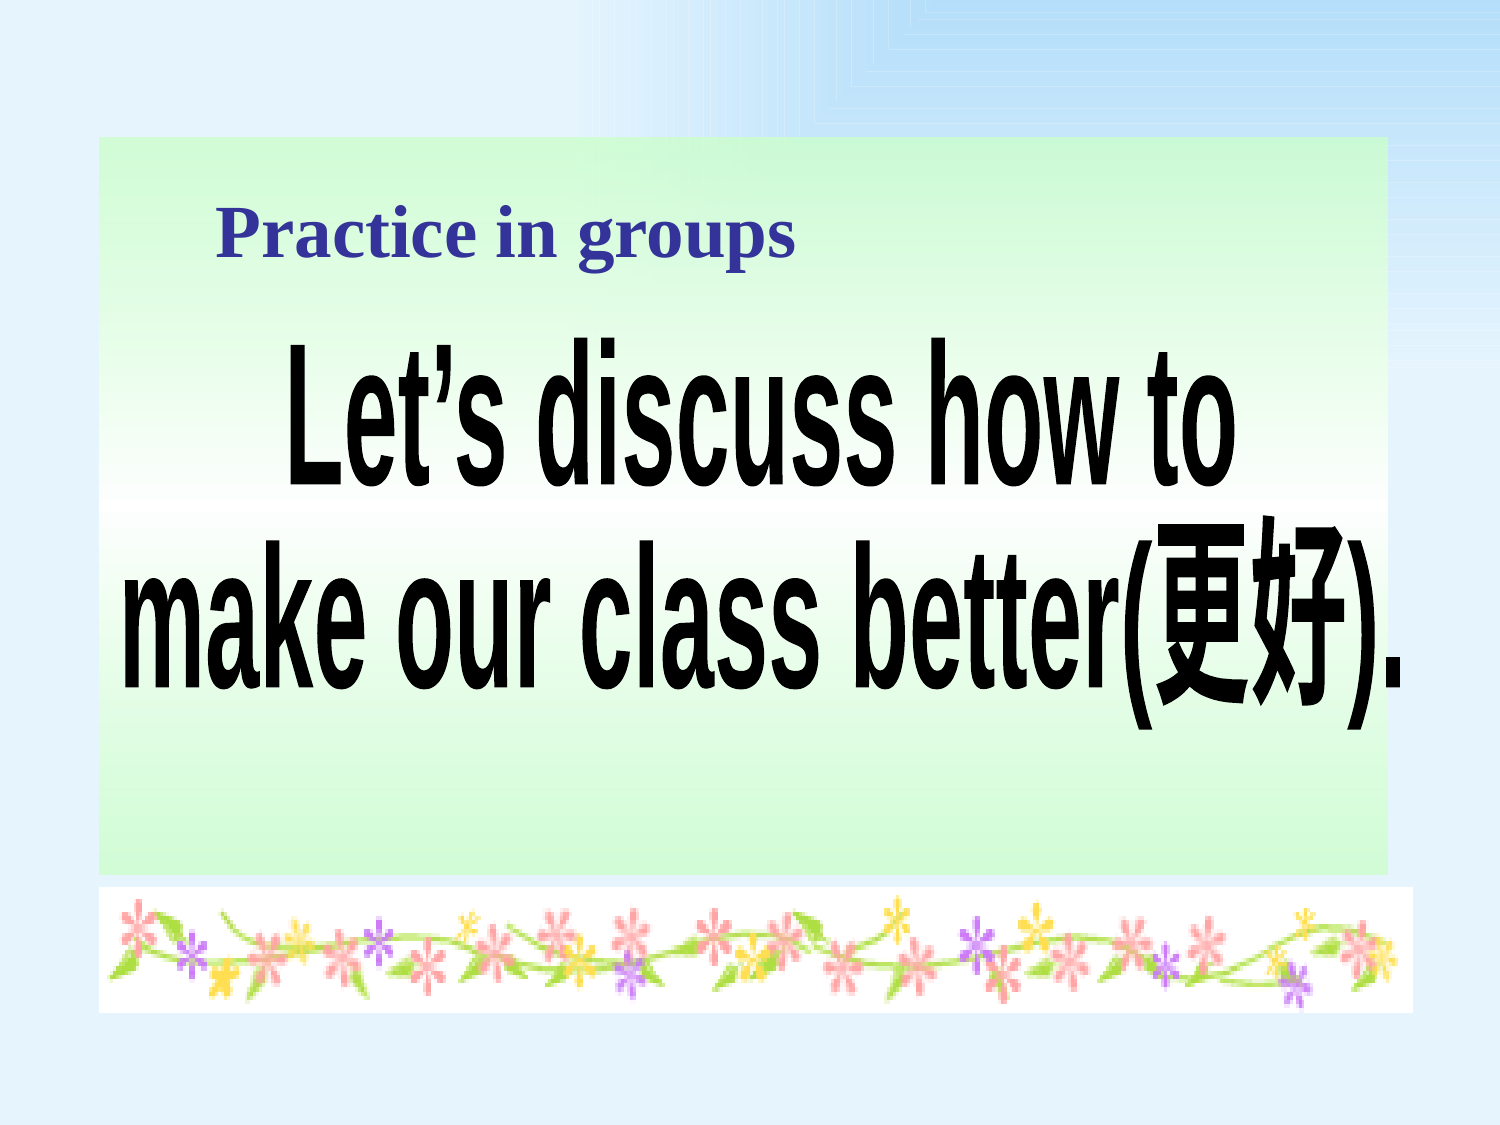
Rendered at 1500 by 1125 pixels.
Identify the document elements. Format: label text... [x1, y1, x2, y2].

text_box Practice in groups [125, 174, 888, 280]
picture [99, 887, 1413, 1013]
text_box [99, 137, 1388, 875]
